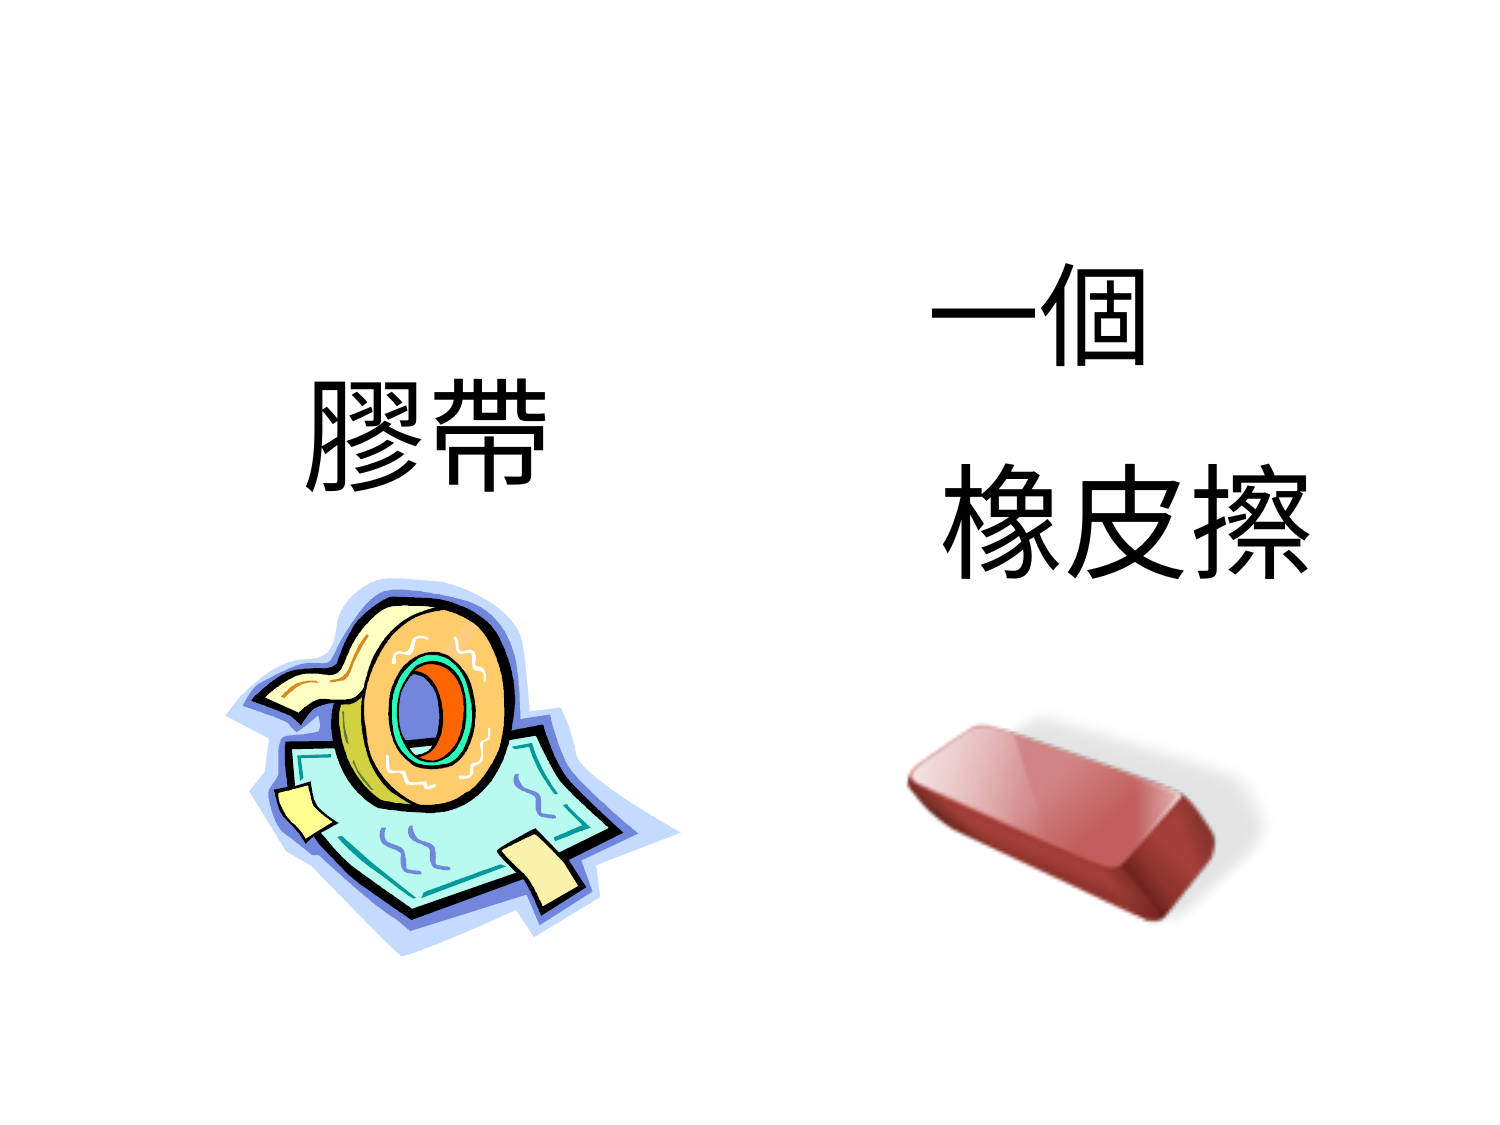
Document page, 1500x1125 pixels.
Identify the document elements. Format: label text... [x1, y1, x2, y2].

text_box 一個 [912, 237, 1350, 388]
picture [874, 599, 1313, 1038]
picture [224, 574, 688, 963]
text_box 膠帶 [287, 349, 575, 515]
text_box 橡皮擦 [924, 437, 1388, 603]
